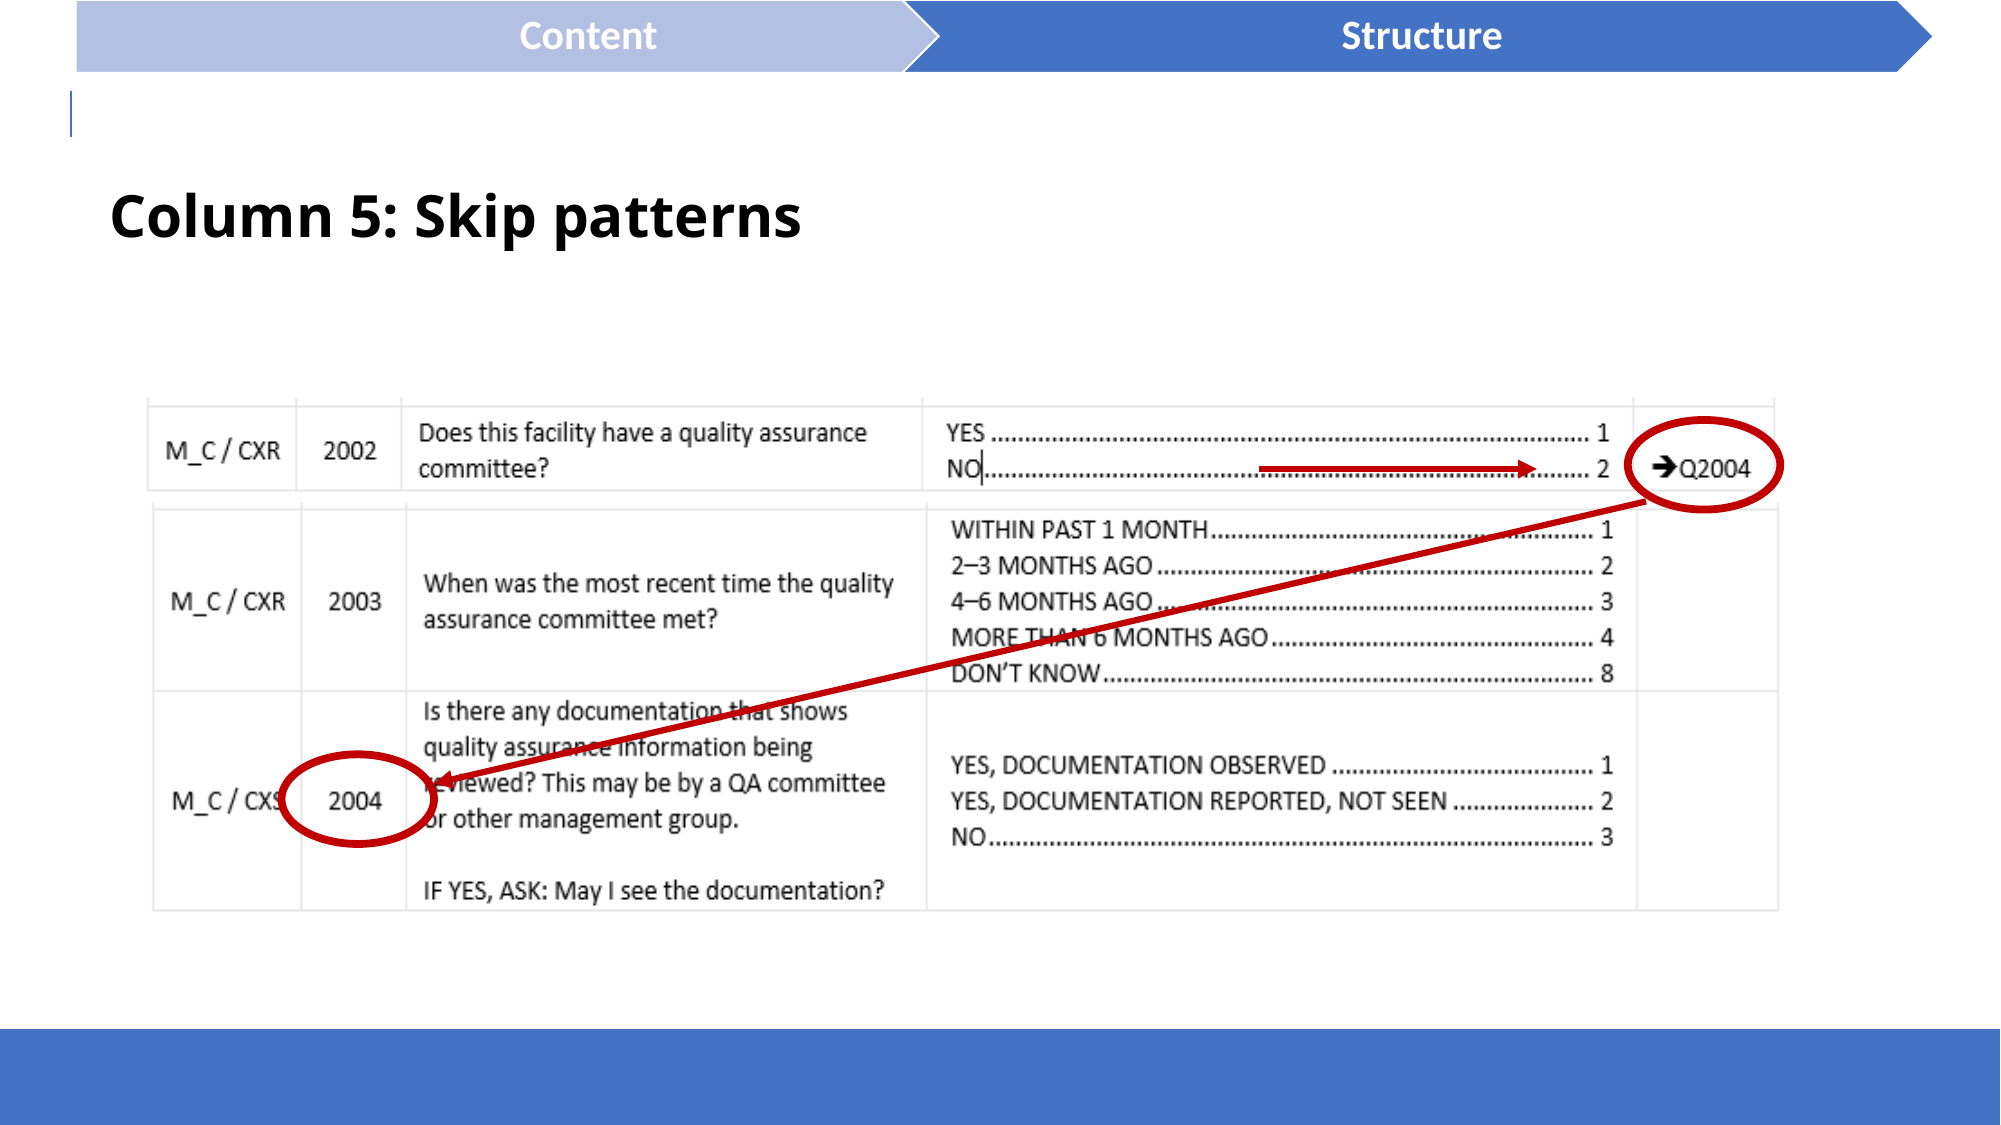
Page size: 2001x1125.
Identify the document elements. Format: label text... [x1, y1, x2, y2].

list Column 5: Skip patterns [94, 171, 1863, 259]
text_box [75, 0, 1936, 73]
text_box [140, 395, 1784, 914]
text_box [433, 501, 1647, 784]
